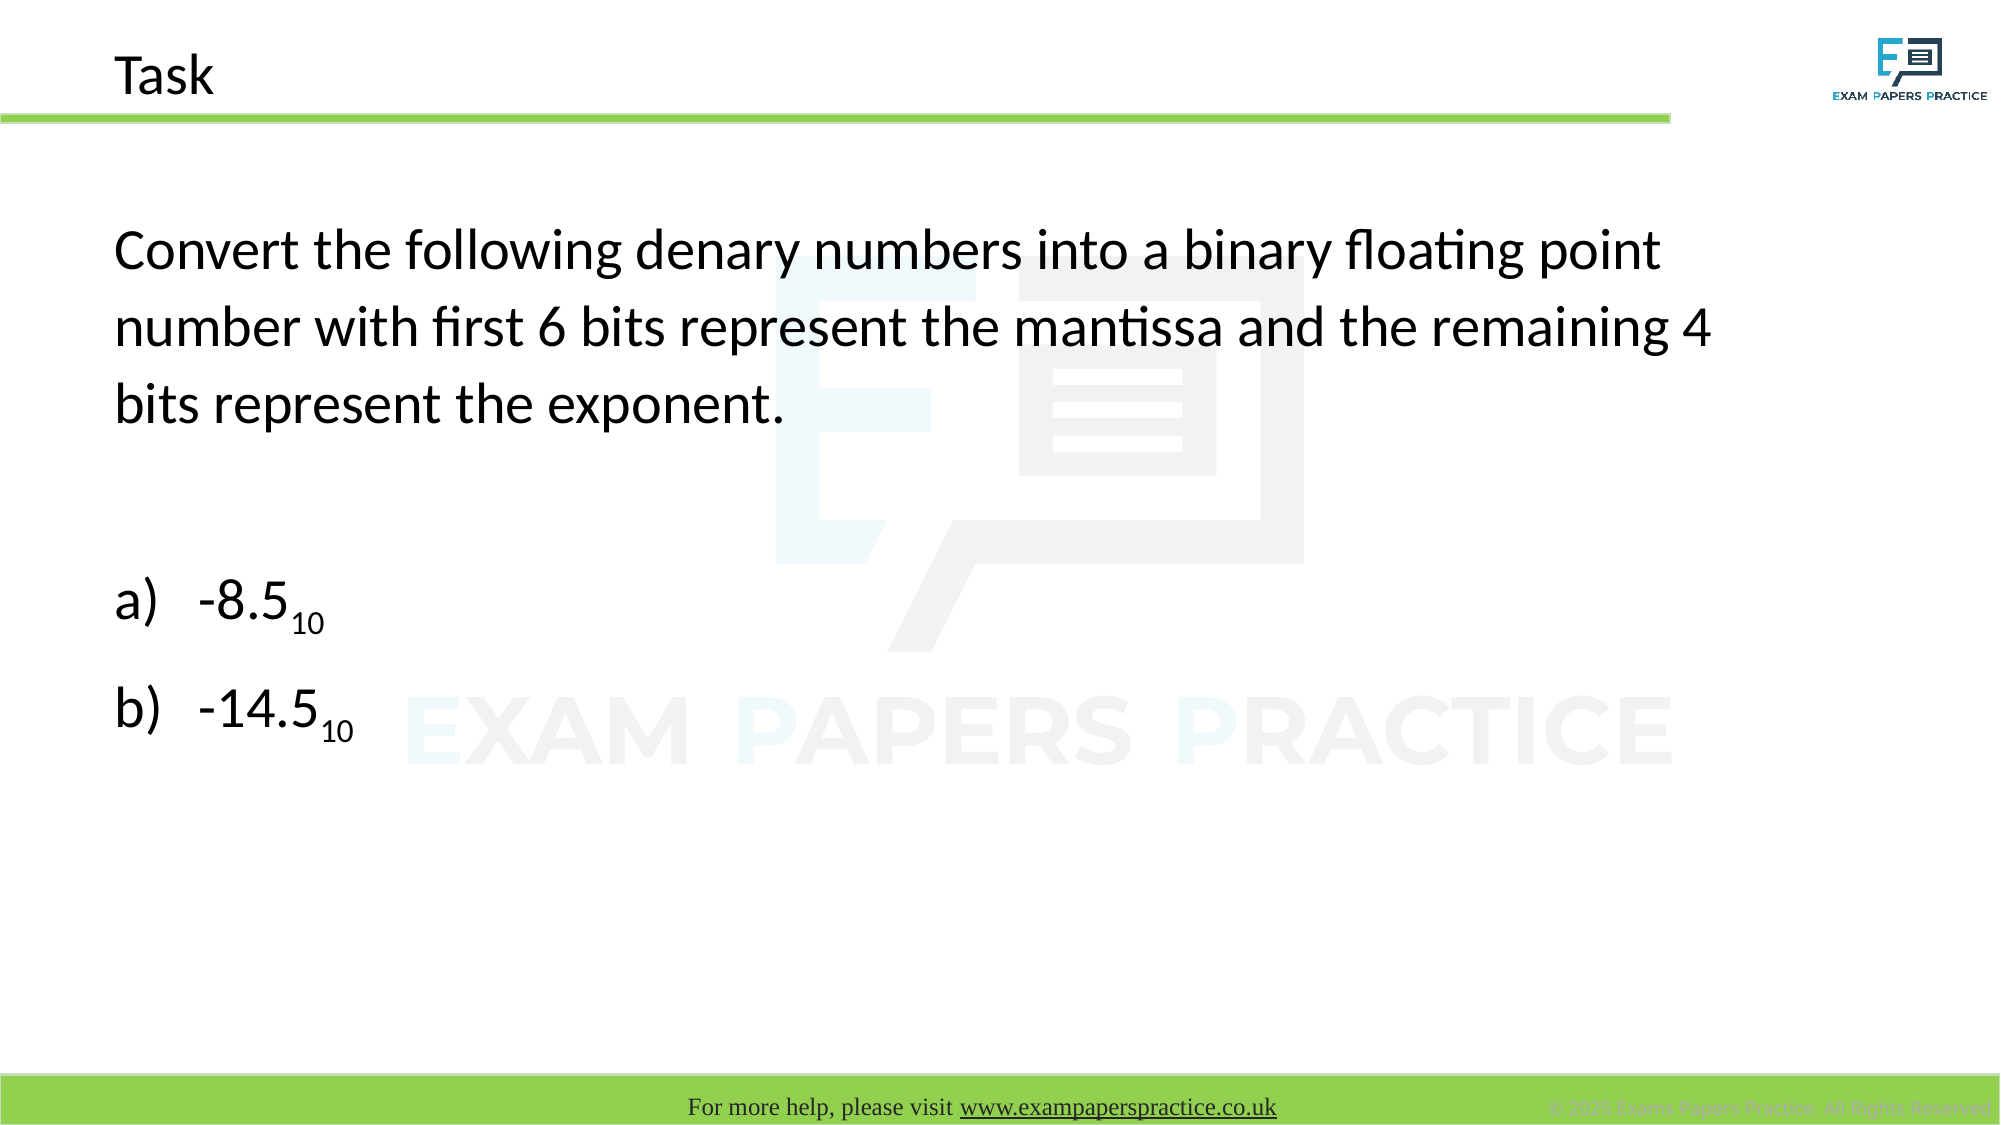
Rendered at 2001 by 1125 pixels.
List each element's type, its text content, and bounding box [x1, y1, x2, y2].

list Convert the following denary numbers into a binary floating point number with first 6 bits represent the mantissa and the remaining 4 bits represent the exponent. -8.510 -14.510 [99, 196, 1825, 977]
text_box Task [99, 28, 1101, 114]
